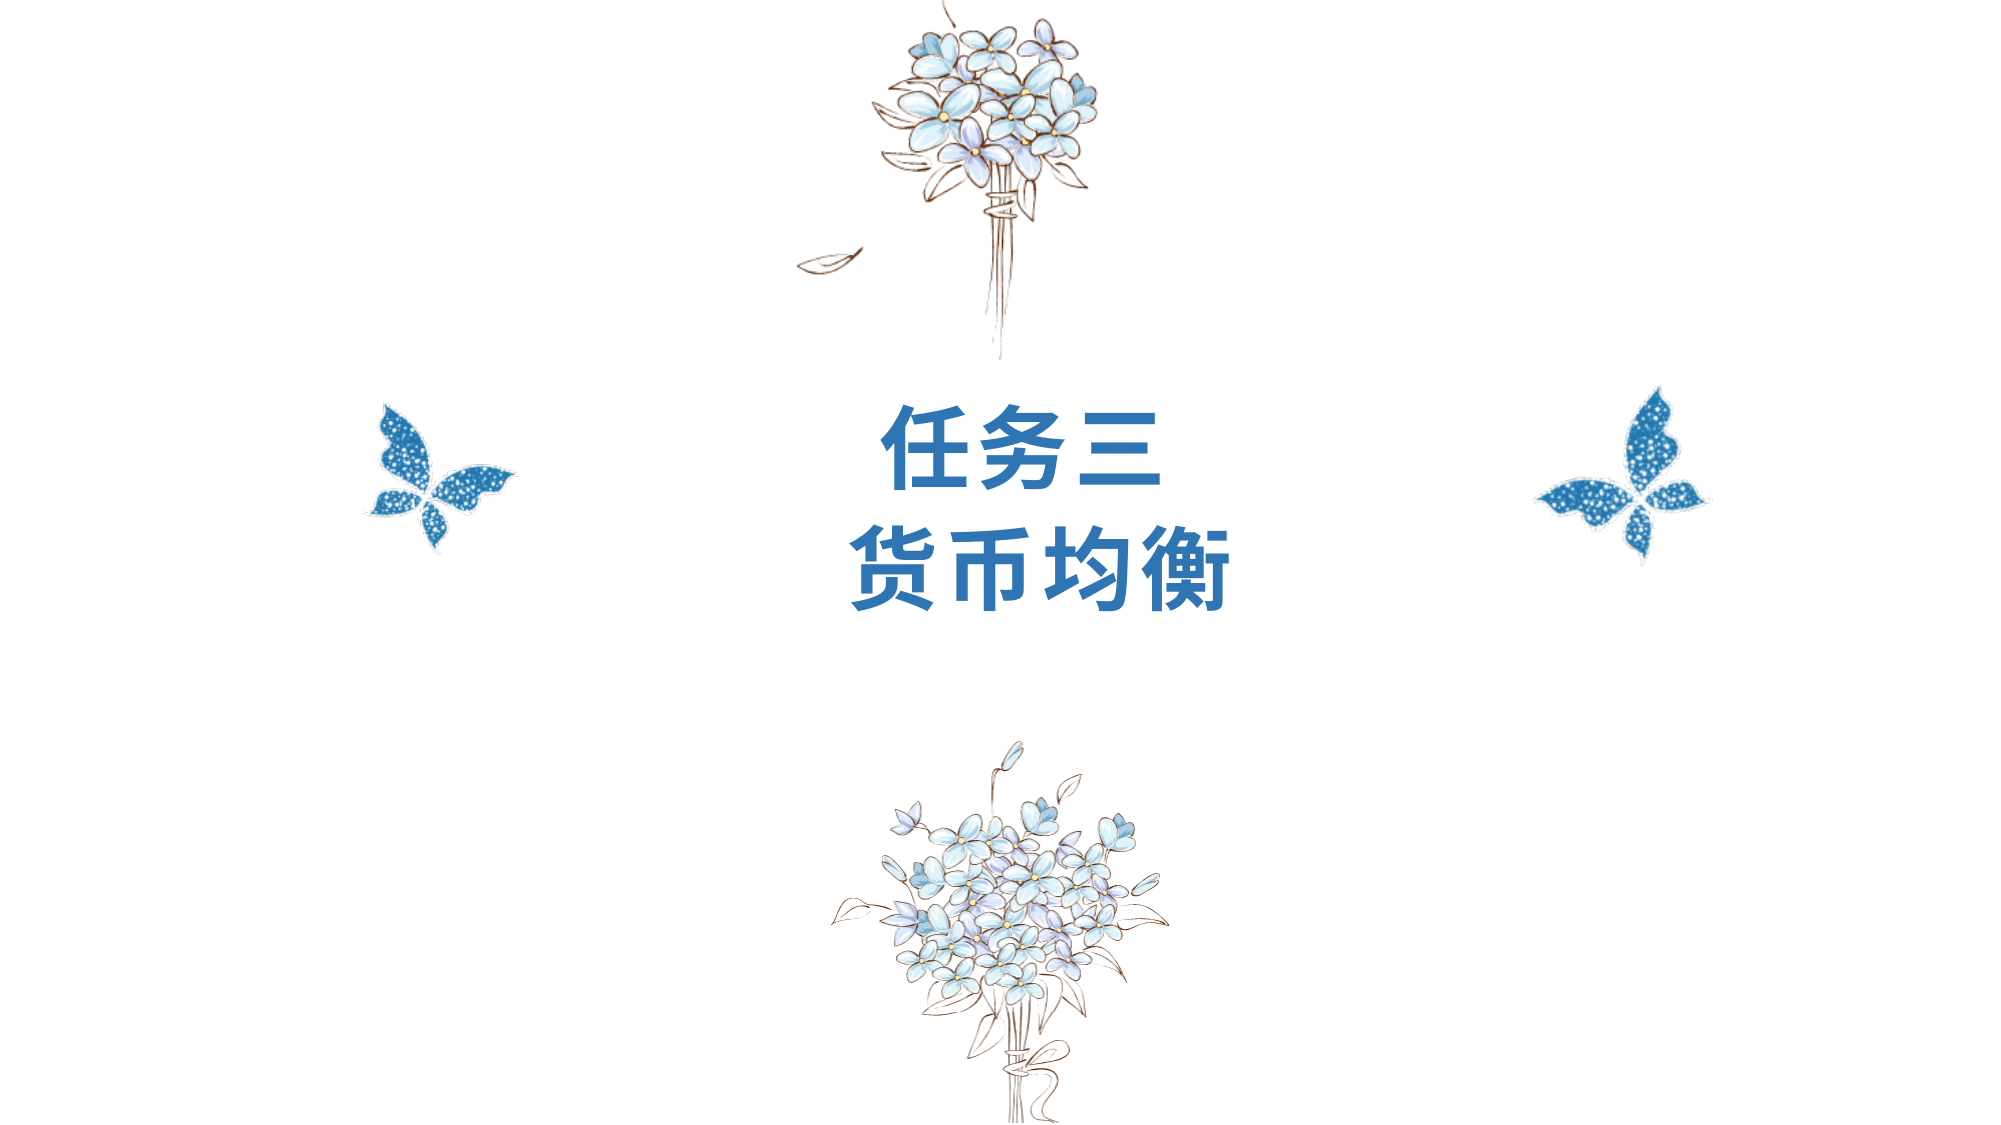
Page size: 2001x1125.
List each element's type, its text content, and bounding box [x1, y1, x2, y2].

picture [1564, 380, 1724, 586]
picture [797, 0, 1099, 362]
title 任务三 货币均衡 [515, 373, 1564, 630]
picture [831, 741, 1170, 1123]
picture [363, 402, 515, 556]
